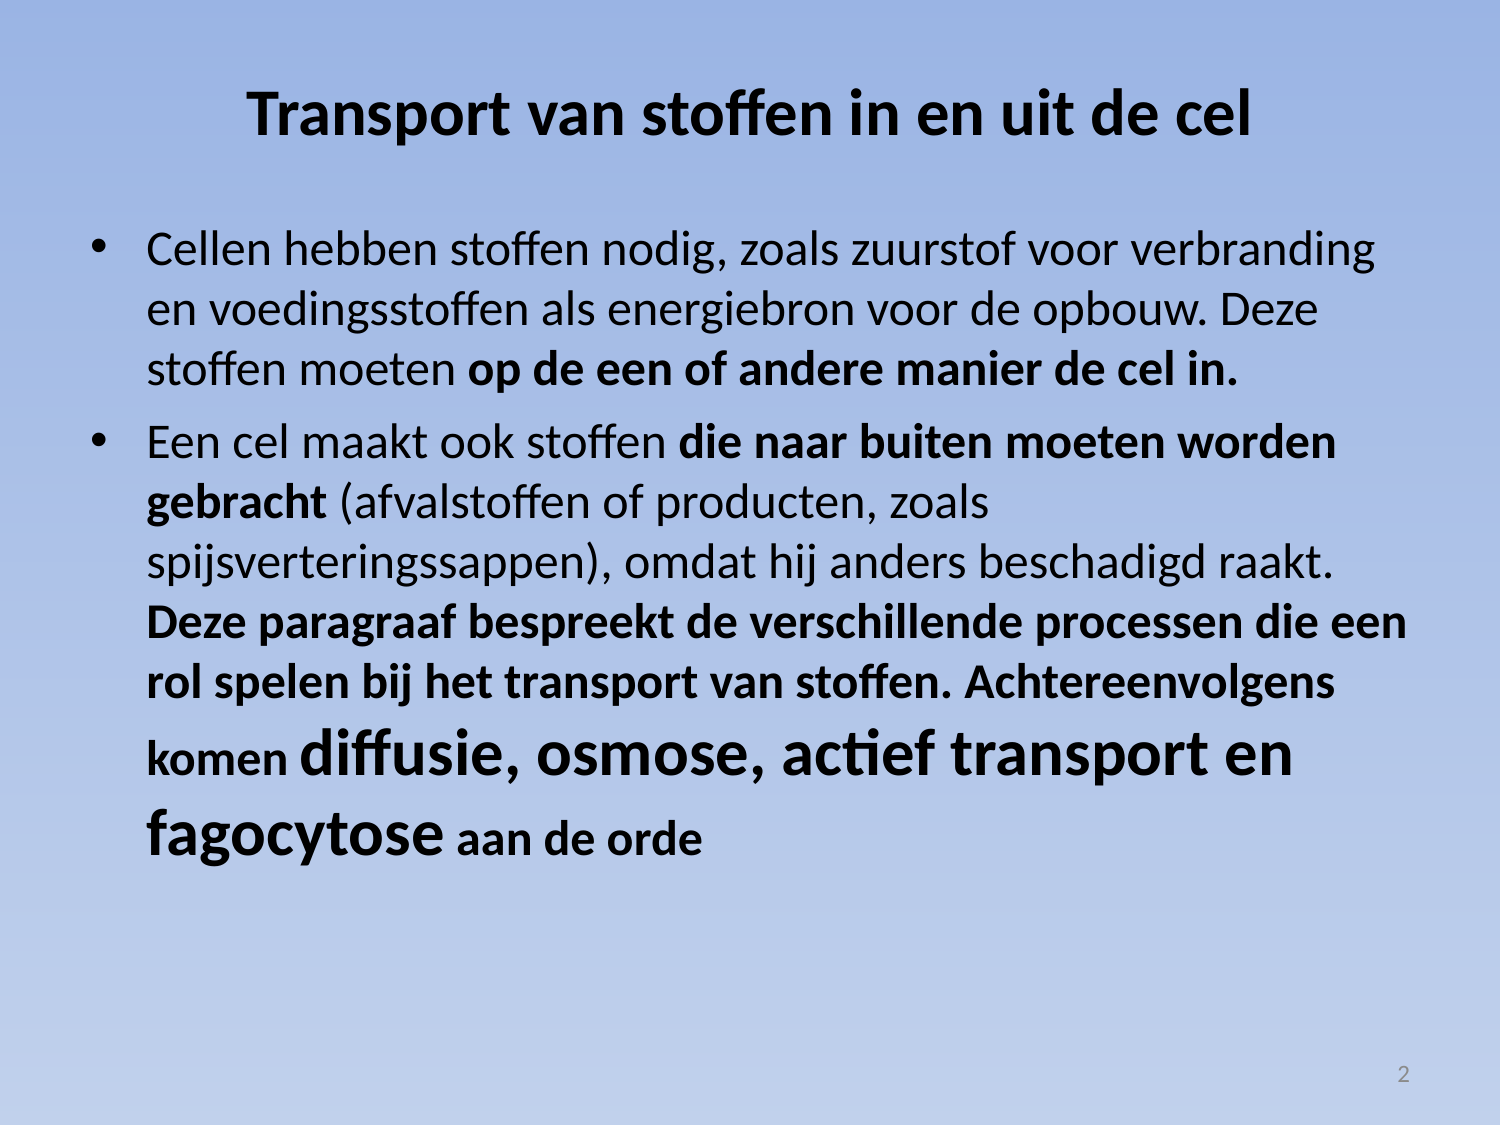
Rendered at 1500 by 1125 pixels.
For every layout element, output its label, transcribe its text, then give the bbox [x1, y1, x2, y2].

slide_number 2 [1074, 1042, 1425, 1103]
title Transport van stoffen in en uit de cel [75, 45, 1425, 173]
list Cellen hebben stoffen nodig, zoals zuurstof voor verbranding en voedingsstoffen als energiebron voor de opbouw. Deze stoffen moeten op de een of andere manier de cel in. Een cel maakt ook stoffen die naar buiten moeten worden gebracht (afvalstoffen of producten, zoals spijsverteringssappen), omdat hij anders beschadigd raakt. Deze paragraaf bespreekt de verschillende processen die een rol spelen bij het transport van stoffen. Achtereenvolgens komen diffusie, osmose, actief transport en fagocytose aan de orde [75, 208, 1425, 1083]
